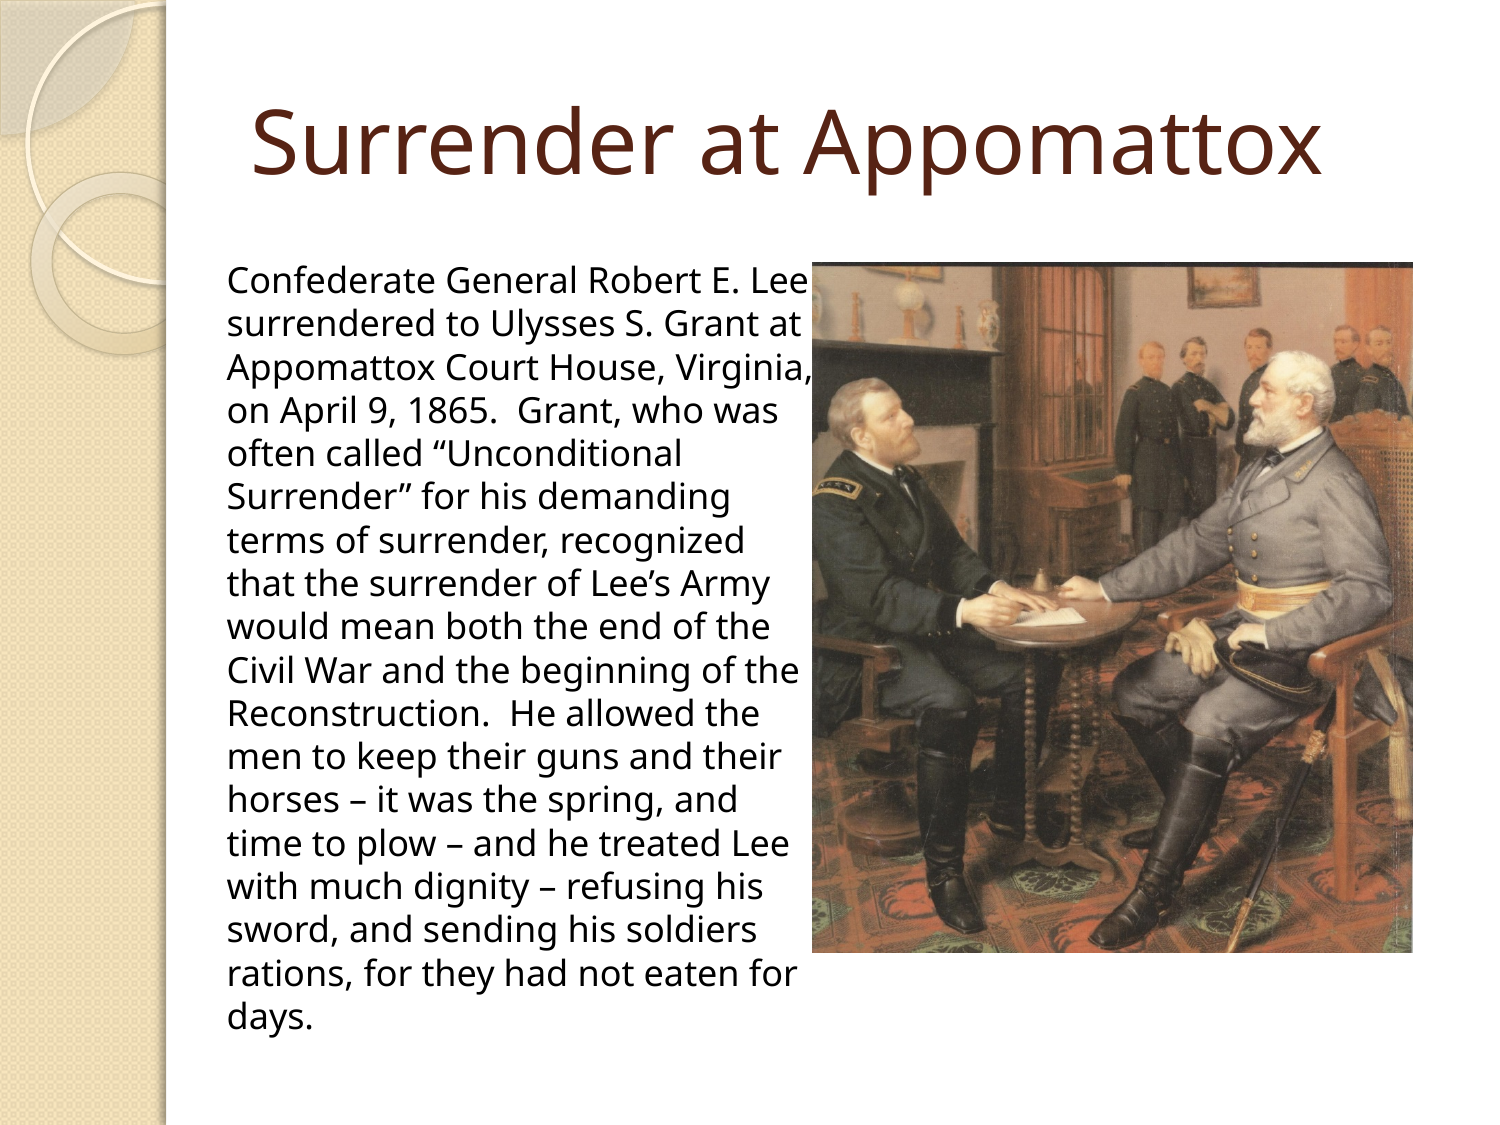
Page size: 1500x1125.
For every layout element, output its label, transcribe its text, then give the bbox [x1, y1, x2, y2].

list Confederate General Robert E. Lee surrendered to Ulysses S. Grant at Appomattox Court House, Virginia, on April 9, 1865. Grant, who was often called “Unconditional Surrender” for his demanding terms of surrender, recognized that the surrender of Lee’s Army would mean both the end of the Civil War and the beginning of the Reconstruction. He allowed the men to keep their guns and their horses – it was the spring, and time to plow – and he treated Lee with much dignity – refusing his sword, and sending his soldiers rations, for they had not eaten for days. [200, 249, 836, 1050]
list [812, 262, 1413, 953]
title Surrender at Appomattox [235, 45, 1466, 233]
